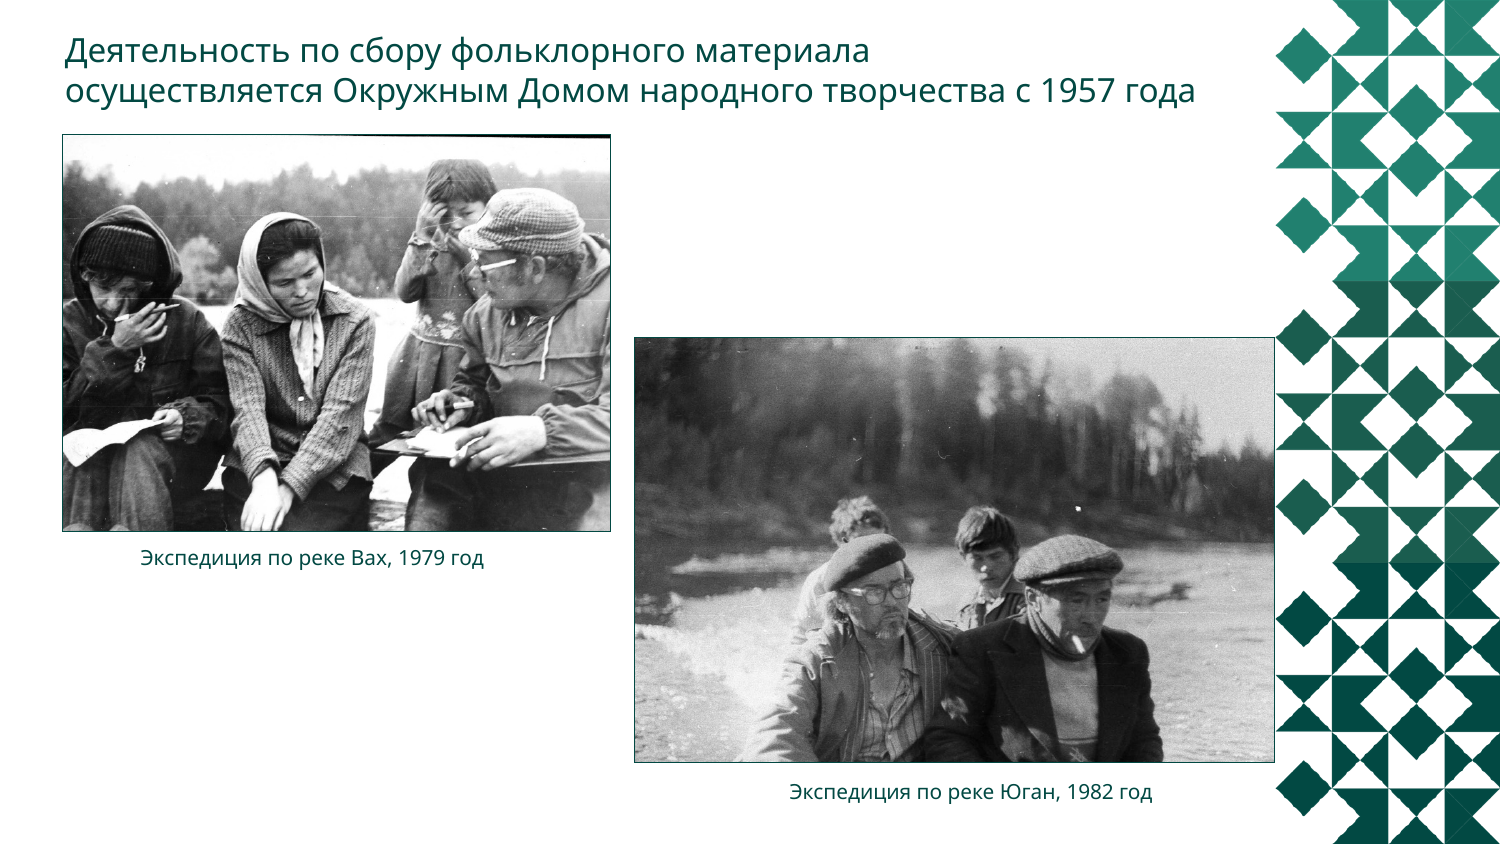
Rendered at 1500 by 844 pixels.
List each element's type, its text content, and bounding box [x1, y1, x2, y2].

picture [634, 0, 1500, 844]
text_box Экспедиция по реке Юган, 1982 год [749, 776, 1197, 804]
text_box Экспедиция по реке Вах, 1979 год [91, 543, 538, 570]
picture [62, 134, 611, 532]
text_box Деятельность по сбору фольклорного материала осуществляется Окружным Домом народного творчества с 1957 года [49, 21, 1267, 117]
